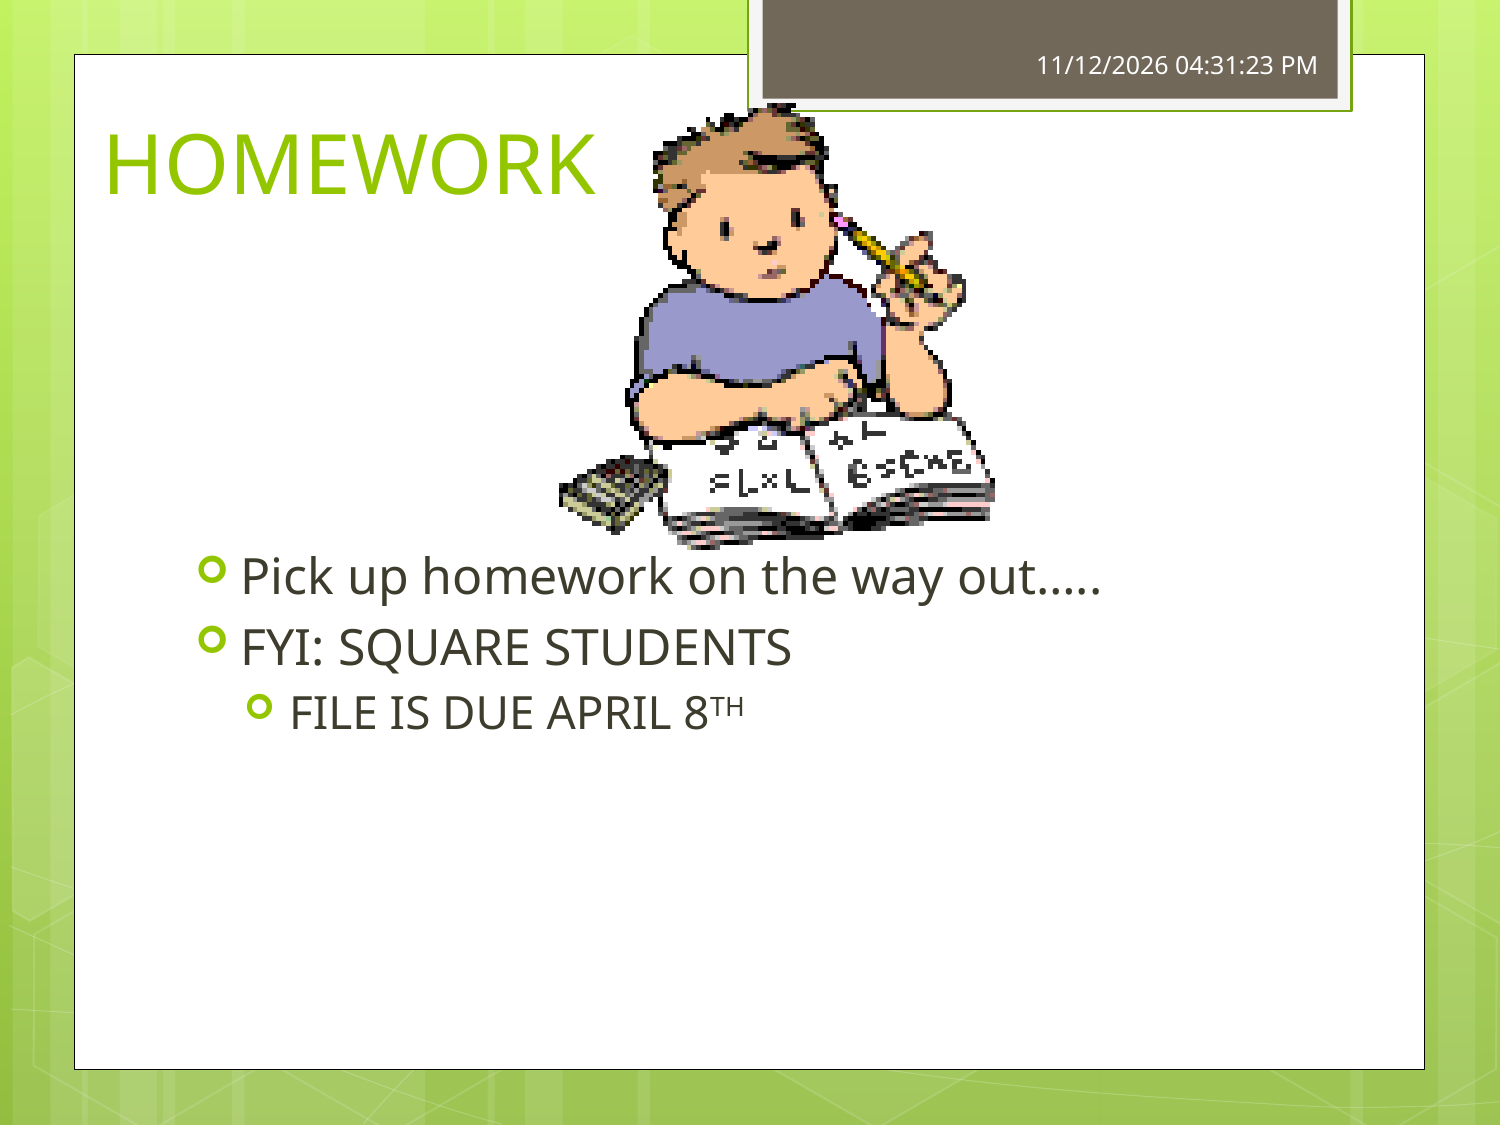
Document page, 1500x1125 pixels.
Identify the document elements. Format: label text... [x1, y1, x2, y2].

list Pick up homework on the way out….. FYI: SQUARE STUDENTS FILE IS DUE APRIL 8TH [169, 537, 1281, 1045]
title HOMEWORK [87, 31, 1240, 219]
picture [559, 99, 1001, 550]
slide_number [983, 36, 1334, 97]
